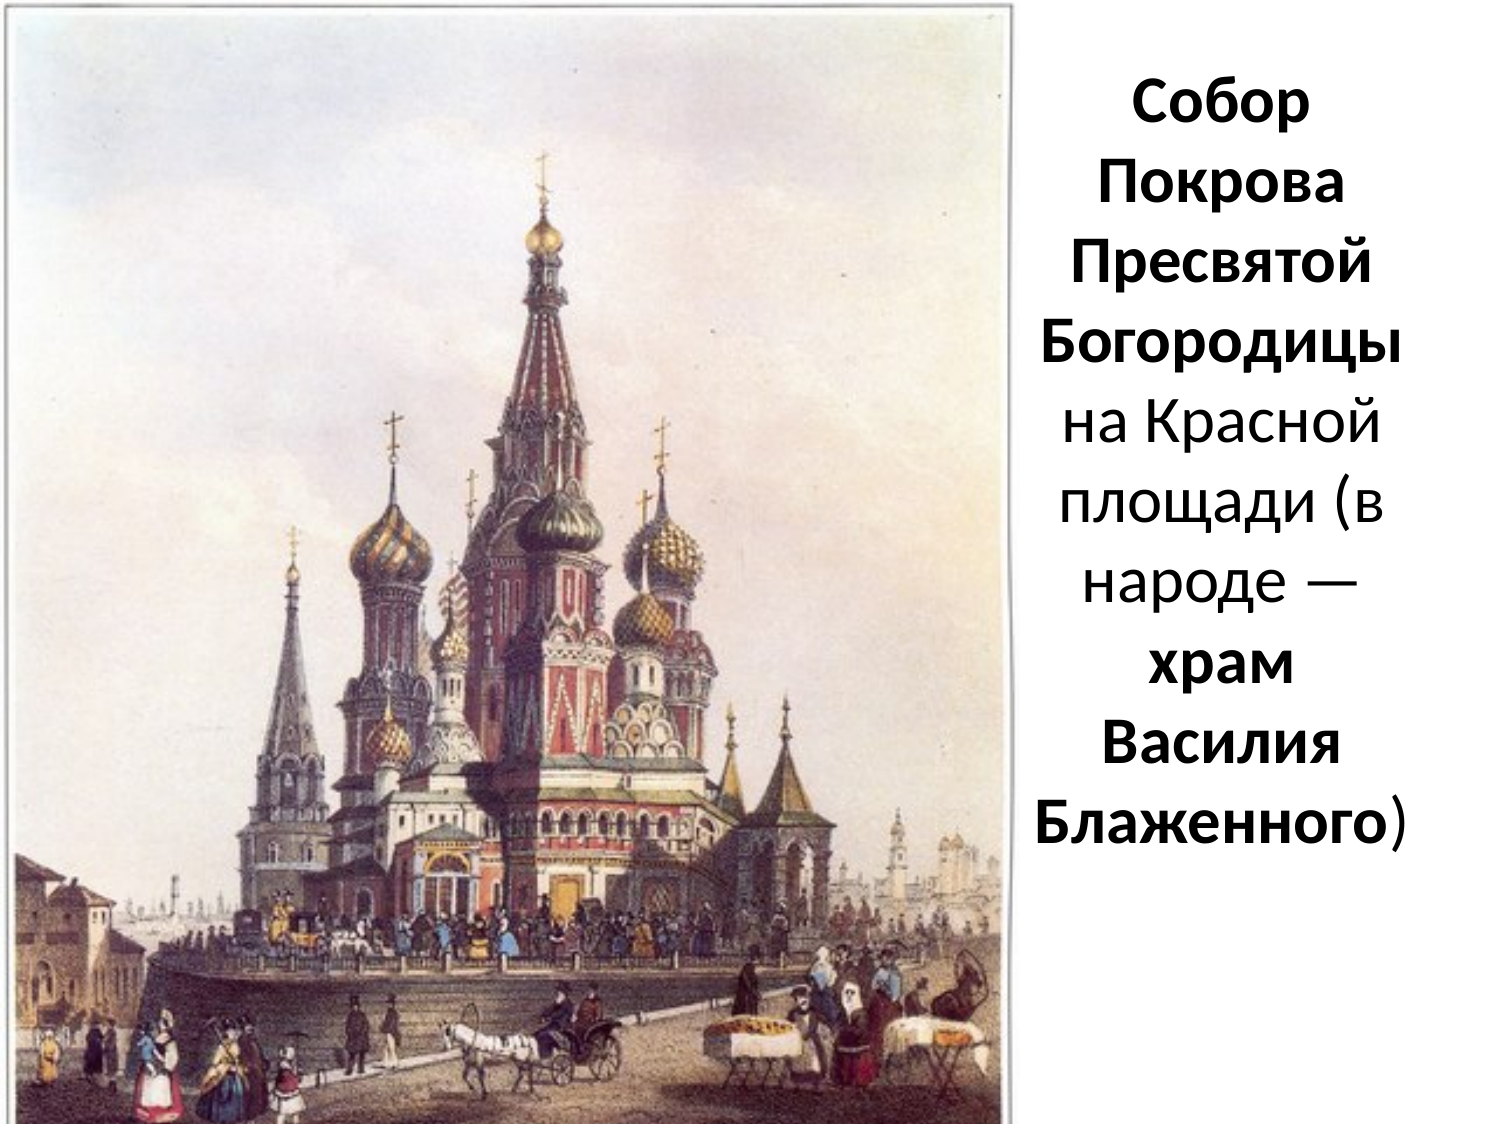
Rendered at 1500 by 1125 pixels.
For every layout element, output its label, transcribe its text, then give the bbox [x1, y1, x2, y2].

title Собор Покрова Пресвятой Богородицы на Красной площади (в народе — храм Василия Блаженного) [1024, 45, 1425, 868]
picture [0, 0, 1020, 1125]
